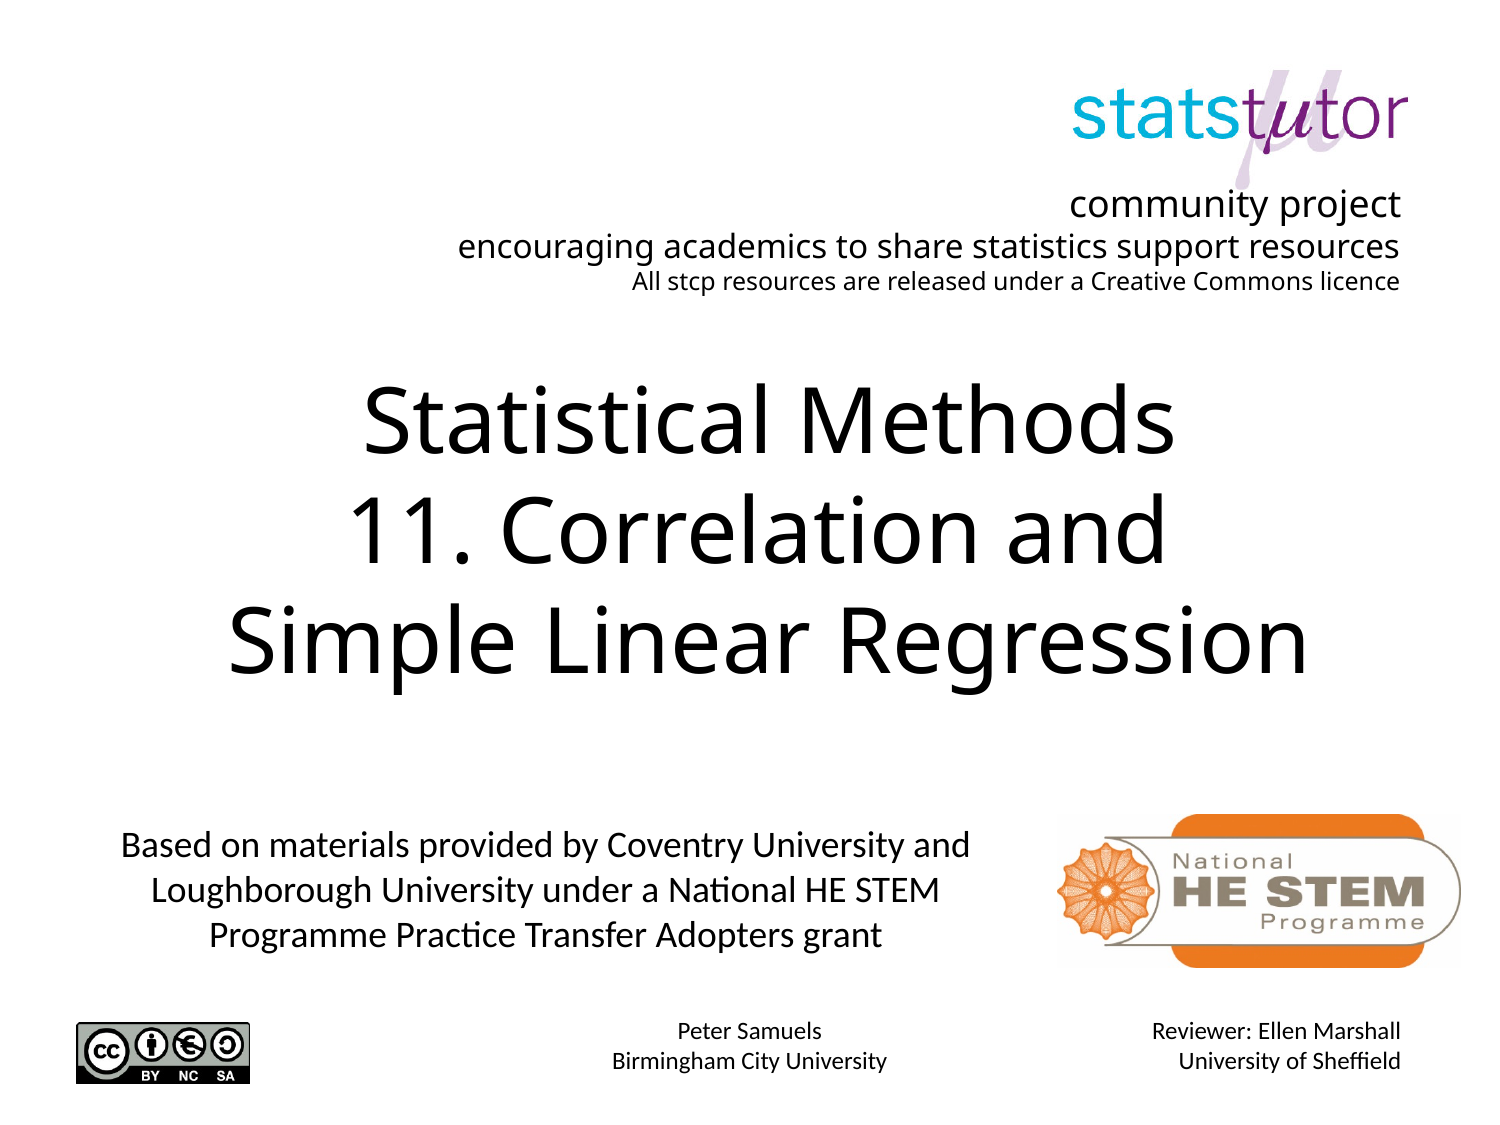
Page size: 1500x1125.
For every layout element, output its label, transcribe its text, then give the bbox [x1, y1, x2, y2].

picture [1056, 814, 1461, 968]
text_box Based on materials provided by Coventry University and Loughborough University under a National HE STEM Programme Practice Transfer Adopters grant [47, 812, 1046, 963]
picture [1063, 58, 1417, 196]
text_box community project encouraging academics to share statistics support resources All stcp resources are released under a Creative Commons licence [123, 172, 1417, 303]
title Statistical Methods 11. Correlation and Simple Linear Regression [96, 338, 1444, 717]
picture [76, 1022, 251, 1084]
text_box Peter Samuels Birmingham City University [549, 1007, 951, 1083]
text_box Reviewer: Ellen Marshall University of Sheffield [1038, 1007, 1417, 1083]
